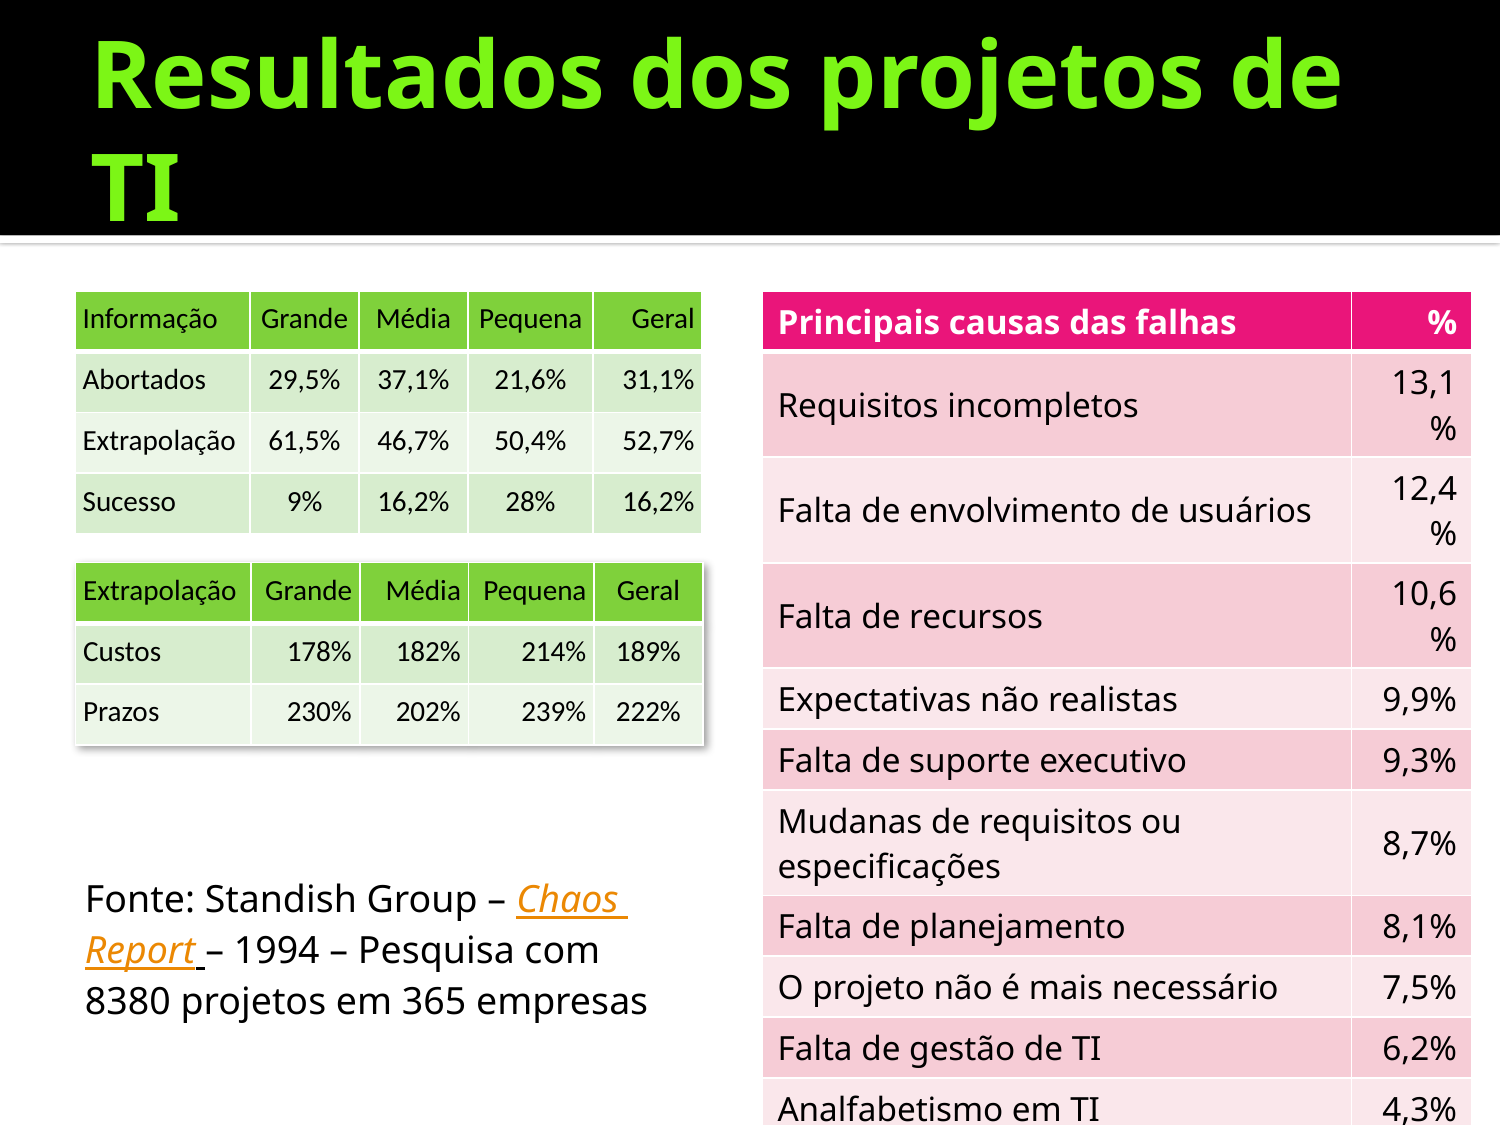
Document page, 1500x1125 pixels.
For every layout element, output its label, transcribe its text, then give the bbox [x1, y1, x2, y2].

table_cell Falta de planejamento [763, 896, 1351, 955]
table_cell 7,5% [1352, 957, 1471, 1016]
table_cell 16,2% [594, 474, 701, 533]
table_header Geral [594, 292, 701, 349]
table_header Informação [76, 292, 249, 349]
table_header Pequena [469, 563, 593, 621]
table_cell 52,7% [594, 413, 701, 472]
table_cell 239% [469, 685, 593, 744]
table_cell Extrapolação [76, 413, 249, 472]
table_cell 21,6% [469, 354, 592, 412]
table_cell 16,2% [360, 474, 467, 533]
table_header Média [360, 292, 467, 349]
table_cell 6,2% [1352, 1018, 1471, 1077]
table_header Extrapolação [76, 563, 250, 621]
table_cell Expectativas não realistas [763, 669, 1351, 728]
table_cell Falta de recursos [763, 564, 1351, 667]
table_cell 46,7% [360, 413, 467, 472]
table_cell 178% [252, 626, 359, 683]
table_cell 189% [595, 626, 702, 683]
table_cell Abortados [76, 354, 249, 412]
table_cell 9,3% [1352, 730, 1471, 789]
table_cell Custos [76, 626, 250, 683]
table_cell Sucesso [76, 474, 249, 533]
table_cell Falta de gestão de TI [763, 1018, 1351, 1077]
table_cell 202% [361, 685, 468, 744]
table_cell Analfabetismo em TI [763, 1079, 1351, 1125]
table_cell 28% [469, 474, 592, 533]
table_header Geral [595, 563, 702, 621]
table_cell 50,4% [469, 413, 592, 472]
table_cell 182% [361, 626, 468, 683]
table_cell 4,3% [1352, 1079, 1471, 1125]
table_cell 10,6% [1352, 564, 1471, 667]
table_cell Requisitos incompletos [763, 354, 1351, 456]
table_header Grande [252, 563, 359, 621]
table_cell 8,1% [1352, 896, 1471, 955]
table_cell 13,1% [1352, 354, 1471, 456]
table_header Pequena [469, 292, 592, 349]
table_header Principais causas das falhas [763, 292, 1351, 349]
table_cell 9% [251, 474, 358, 533]
table_cell 31,1% [594, 354, 701, 412]
table_cell 8,7% [1352, 791, 1471, 895]
table_cell 37,1% [360, 354, 467, 412]
table_cell 29,5% [251, 354, 358, 412]
table_header % [1352, 292, 1471, 349]
table_cell 12,4% [1352, 458, 1471, 562]
table_cell Falta de suporte executivo [763, 730, 1351, 789]
title Resultados dos projetos de TI [75, 24, 1425, 231]
table_cell 222% [595, 685, 702, 744]
table_cell Prazos [76, 685, 250, 744]
table_header Média [361, 563, 468, 621]
table_cell 214% [469, 626, 593, 683]
table_header Grande [251, 292, 358, 349]
text_box Fonte: Standish Group – Chaos Report – 1994 – Pesquisa com 8380 projetos em 365 empresas [70, 867, 692, 1030]
table_cell 61,5% [251, 413, 358, 472]
table_cell Falta de envolvimento de usuários [763, 458, 1351, 562]
table_cell 9,9% [1352, 669, 1471, 728]
table_cell 230% [252, 685, 359, 744]
table_cell Mudanas de requisitos ou especificações [763, 791, 1351, 895]
table_cell O projeto não é mais necessário [763, 957, 1351, 1016]
